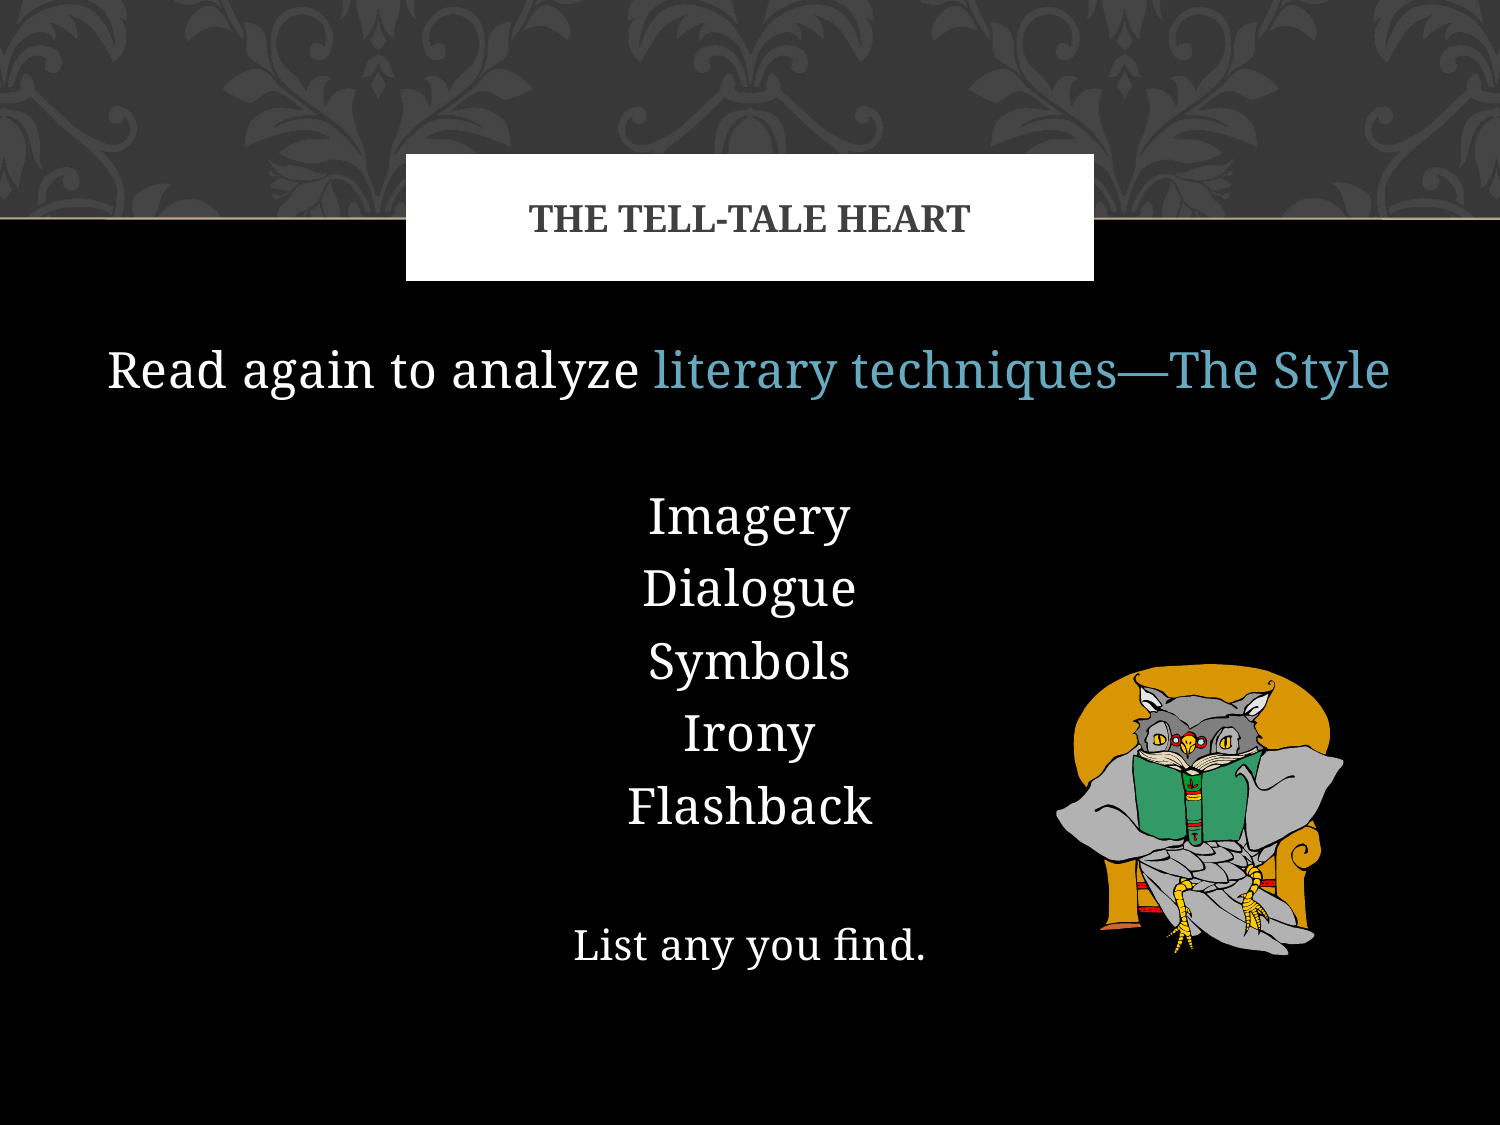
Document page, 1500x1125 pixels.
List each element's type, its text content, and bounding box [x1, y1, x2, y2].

picture [1049, 662, 1347, 961]
list Read again to analyze literary techniques—The Style Imagery Dialogue Symbols Irony Flashback List any you find. [75, 331, 1425, 1000]
title The Tell-tale heart [406, 154, 1094, 281]
